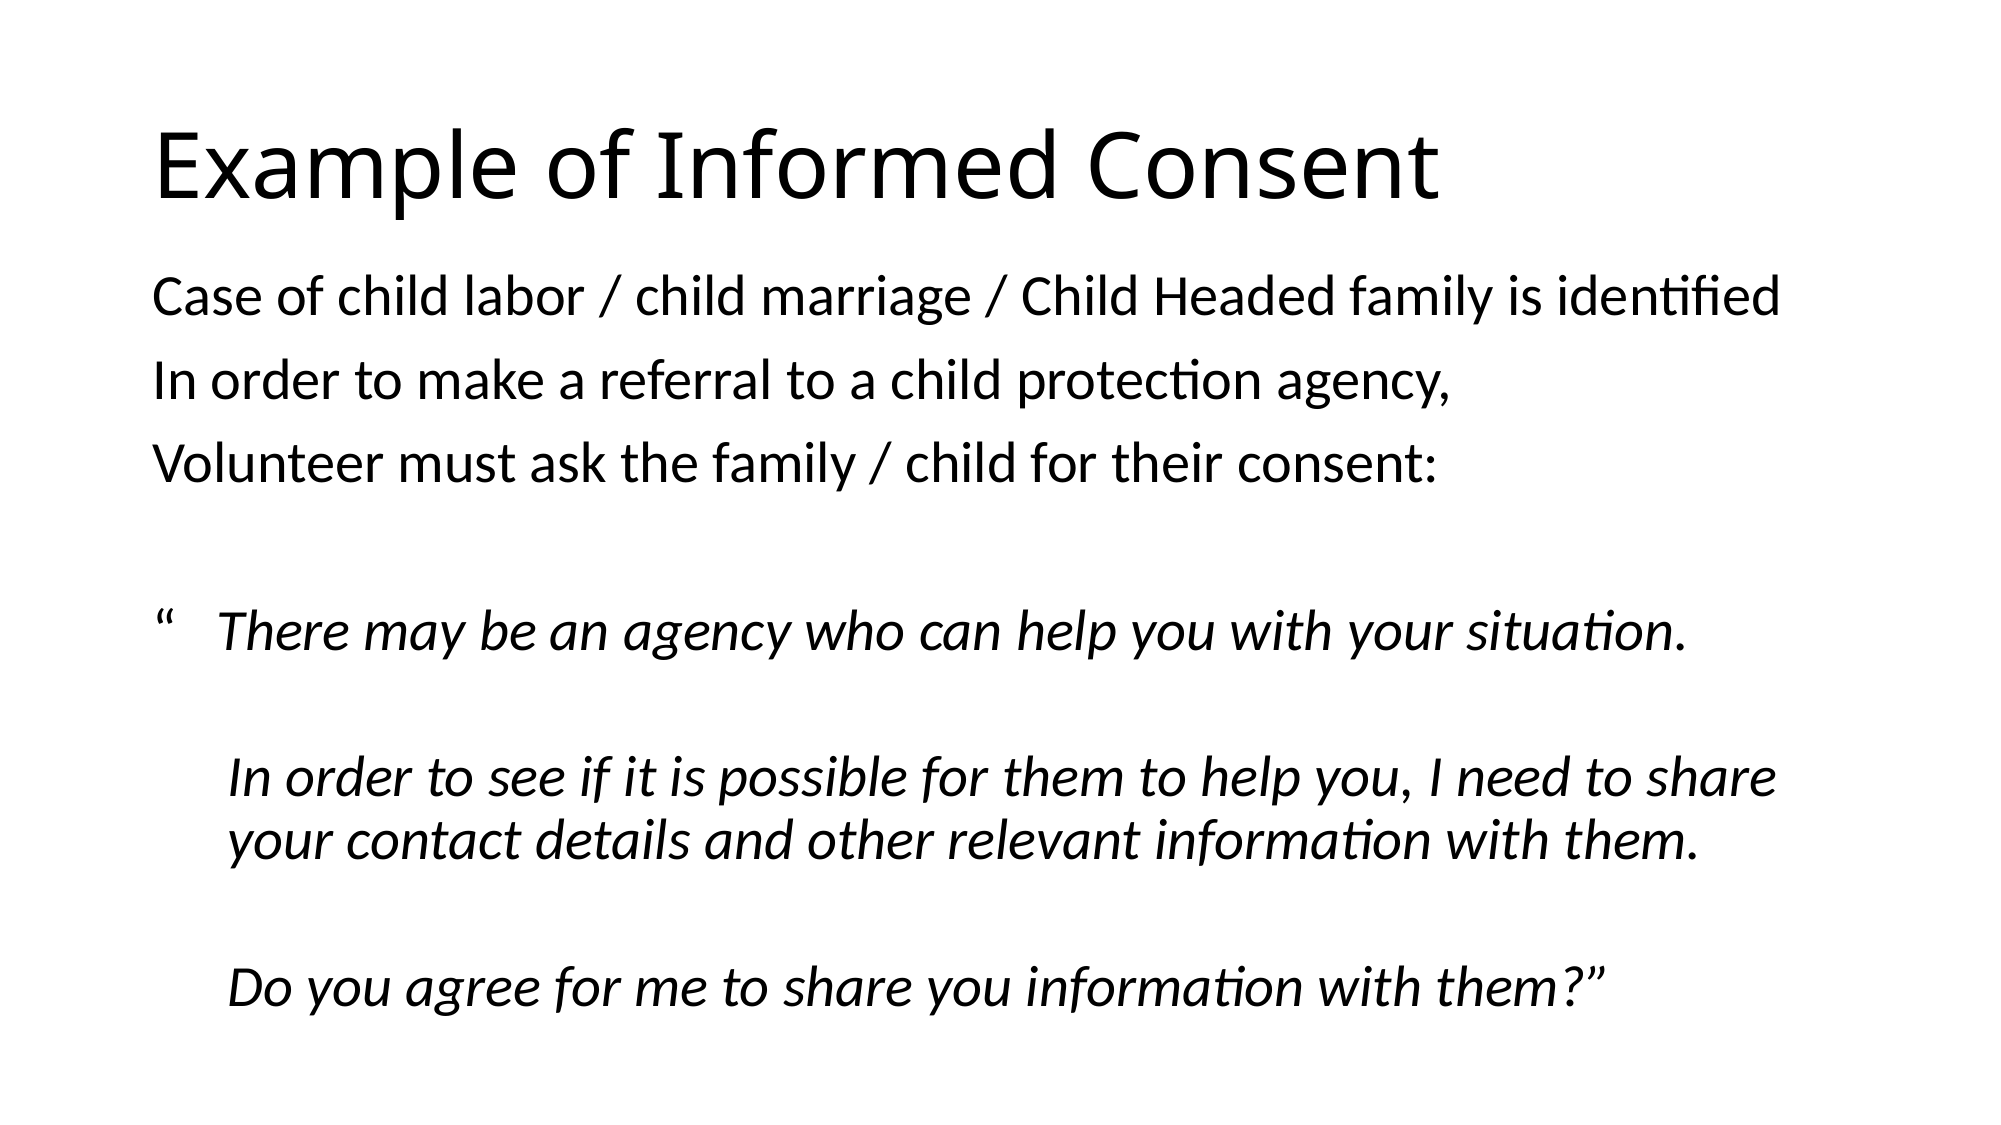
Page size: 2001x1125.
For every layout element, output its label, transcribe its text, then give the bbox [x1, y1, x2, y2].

list Case of child labor / child marriage / Child Headed family is identified In order to make a referral to a child protection agency, Volunteer must ask the family / child for their consent: “ There may be an agency who can help you with your situation. In order to see if it is possible for them to help you, I need to share your contact details and other relevant information with them. Do you agree for me to share you information with them?” [137, 257, 1863, 1068]
title Example of Informed Consent [137, 59, 1863, 257]
